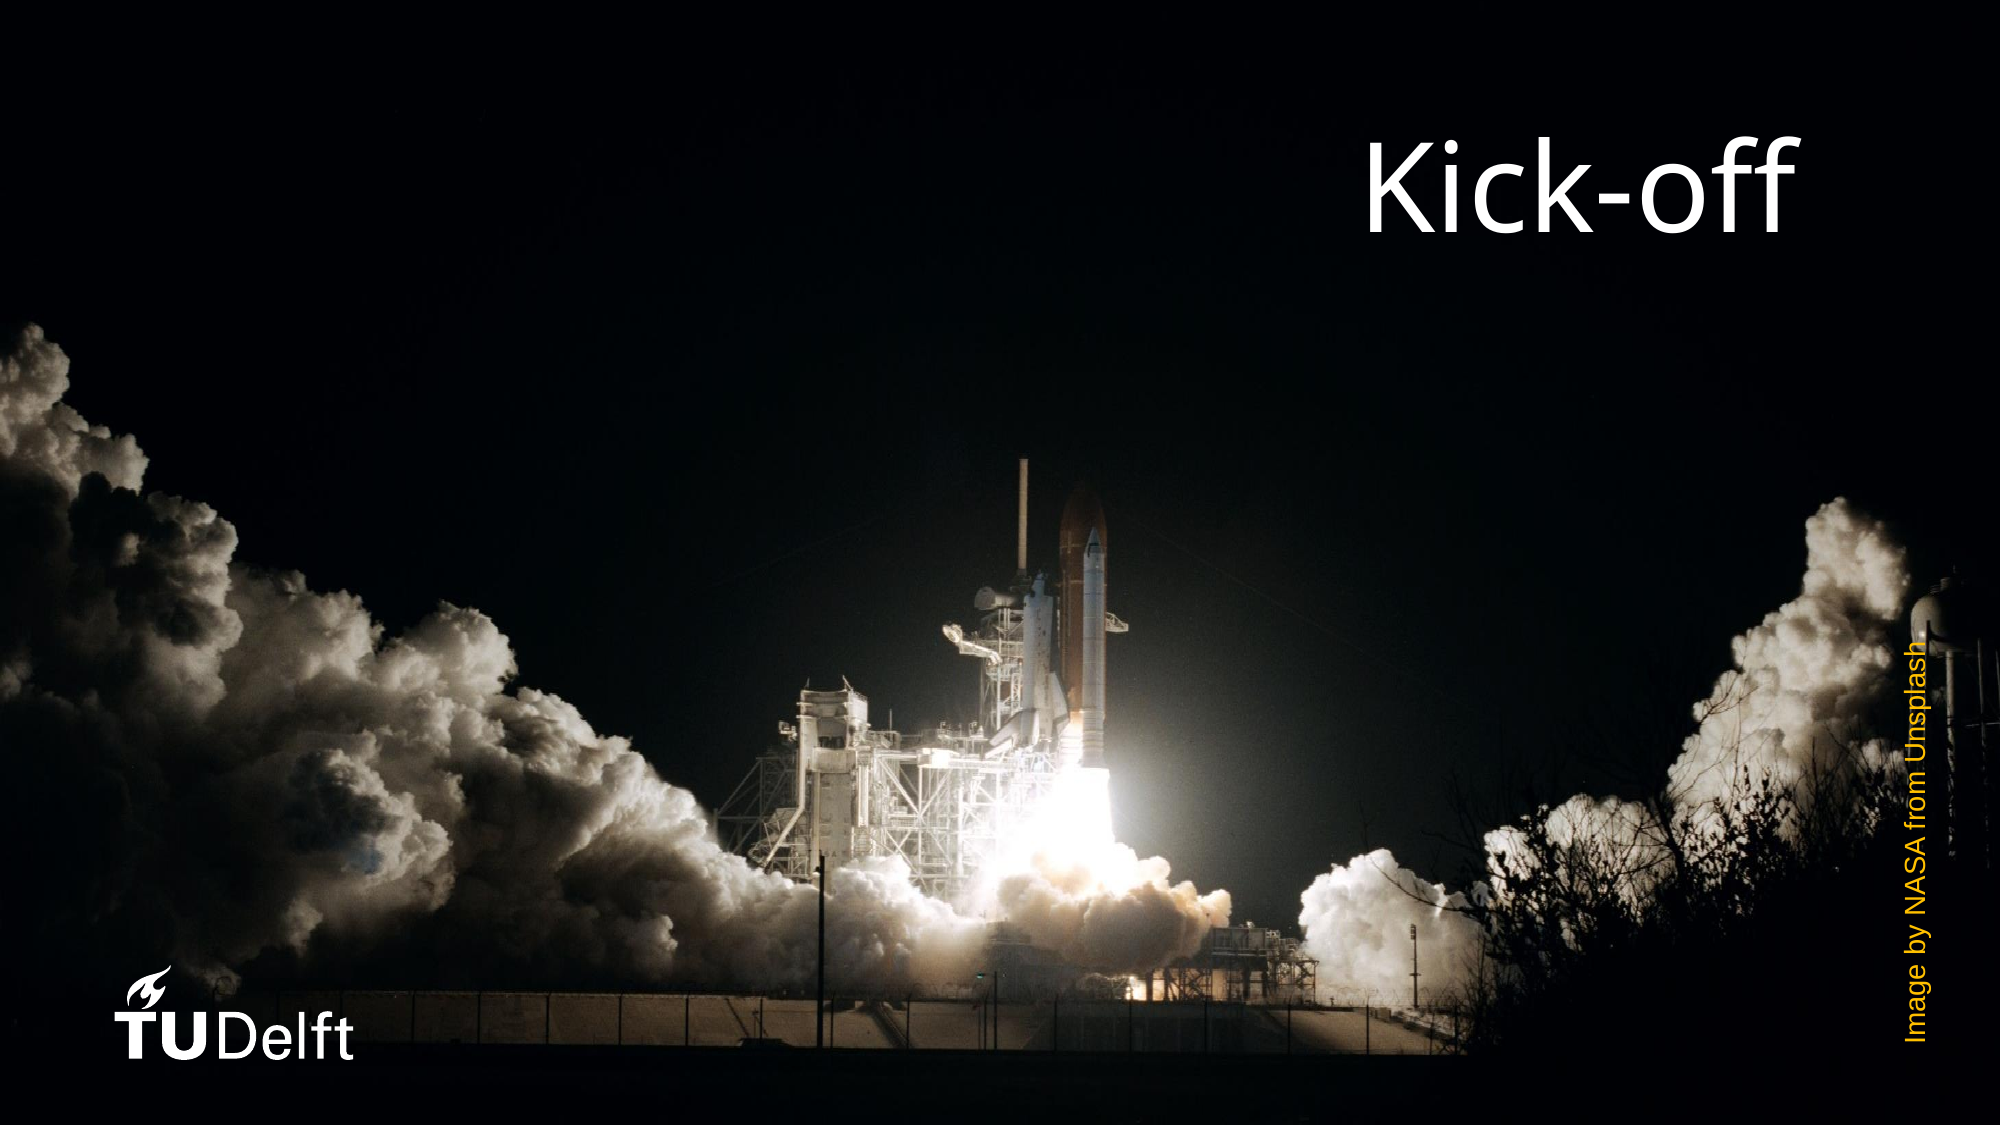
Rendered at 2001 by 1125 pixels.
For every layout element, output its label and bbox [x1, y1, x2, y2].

picture [0, 0, 2000, 1125]
text_box [114, 964, 354, 1061]
